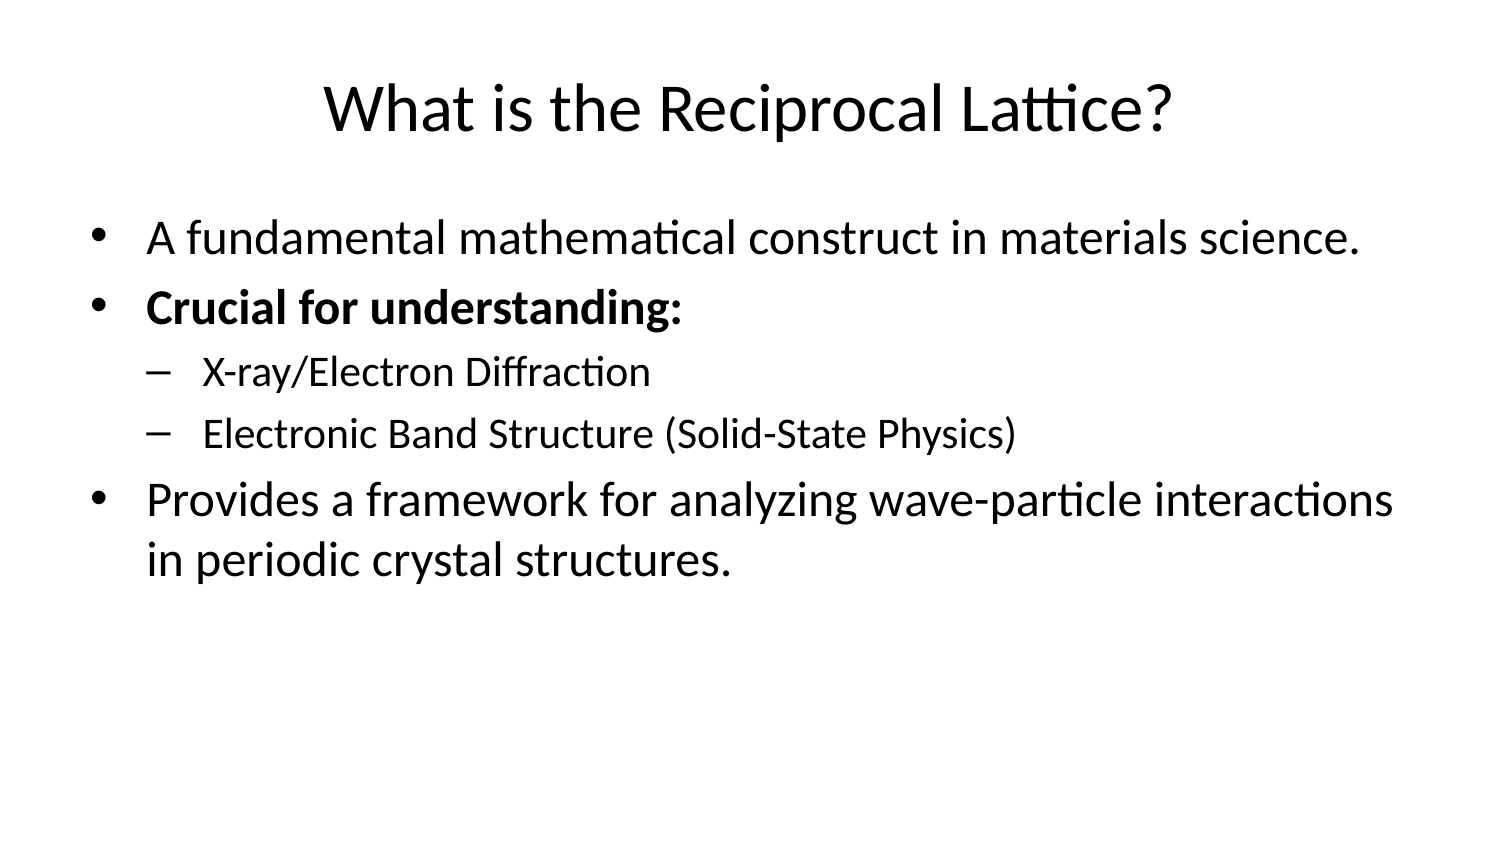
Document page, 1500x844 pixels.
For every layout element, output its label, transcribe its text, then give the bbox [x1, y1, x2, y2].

title What is the Reciprocal Lattice? [75, 33, 1425, 175]
list A fundamental mathematical construct in materials science. Crucial for understanding: X-ray/Electron Diffraction Electronic Band Structure (Solid-State Physics) Provides a framework for analyzing wave-particle interactions in periodic crystal structures. [75, 196, 1425, 754]
